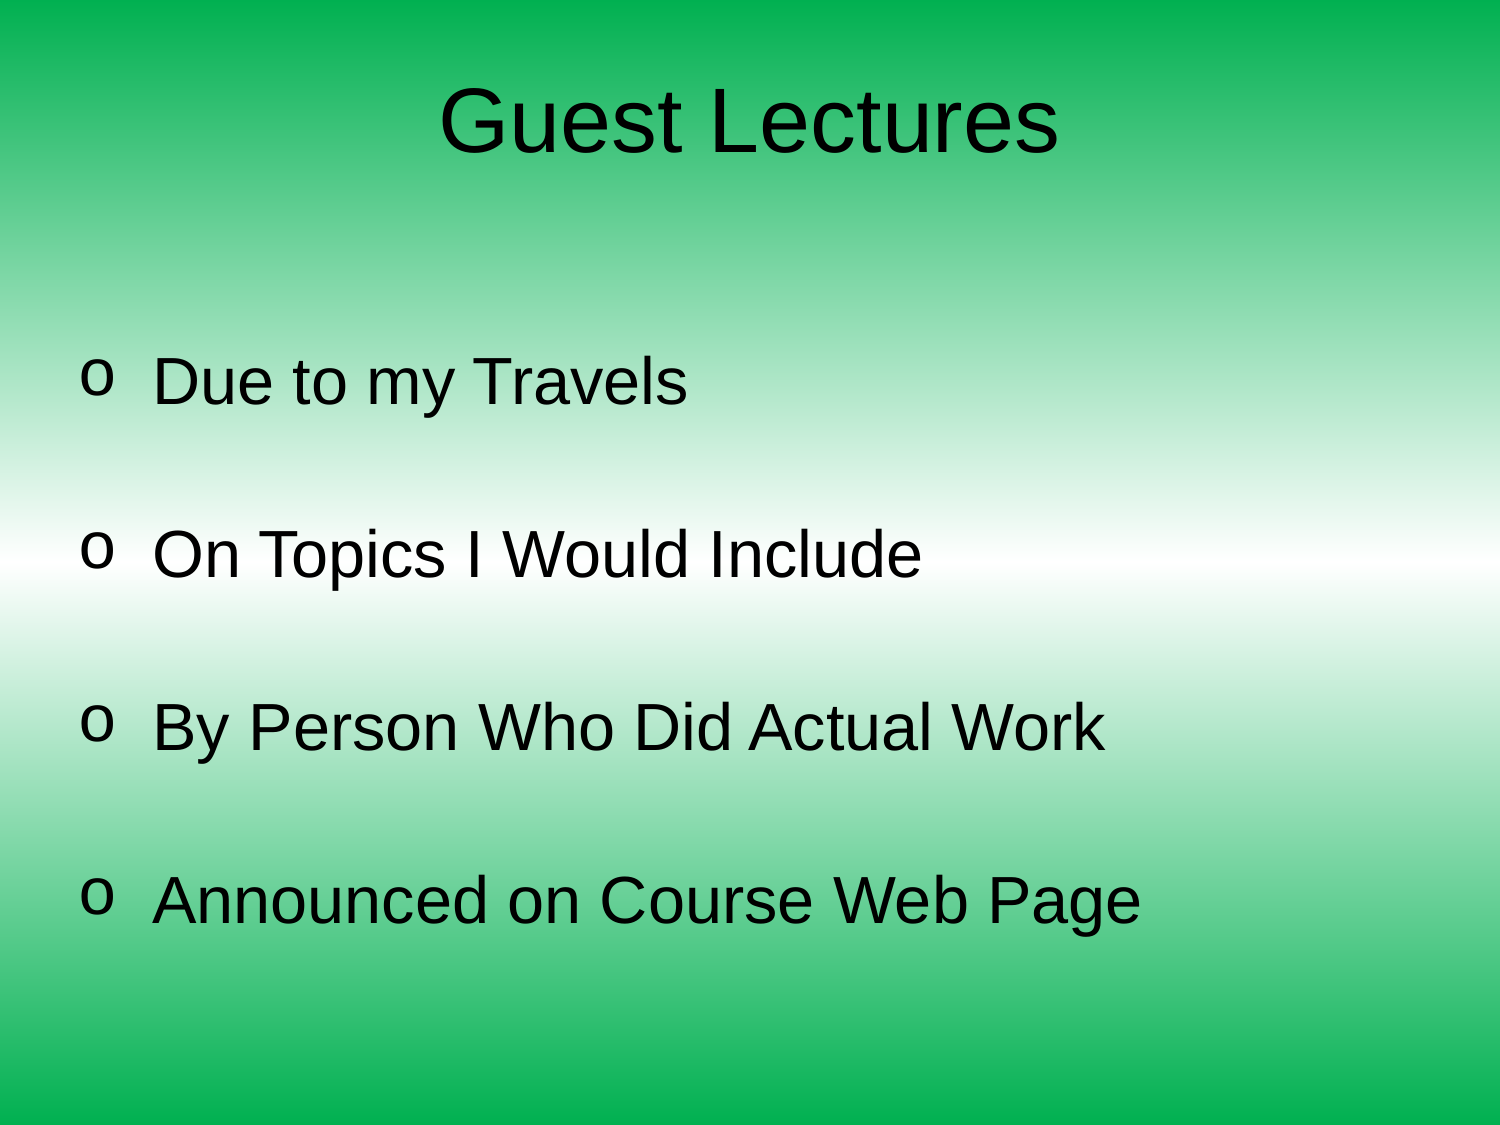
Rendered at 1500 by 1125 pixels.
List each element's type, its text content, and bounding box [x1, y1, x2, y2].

title Guest Lectures [75, 45, 1425, 188]
list Due to my Travels On Topics I Would Include By Person Who Did Actual Work Announced on Course Web Page [62, 249, 1413, 1063]
